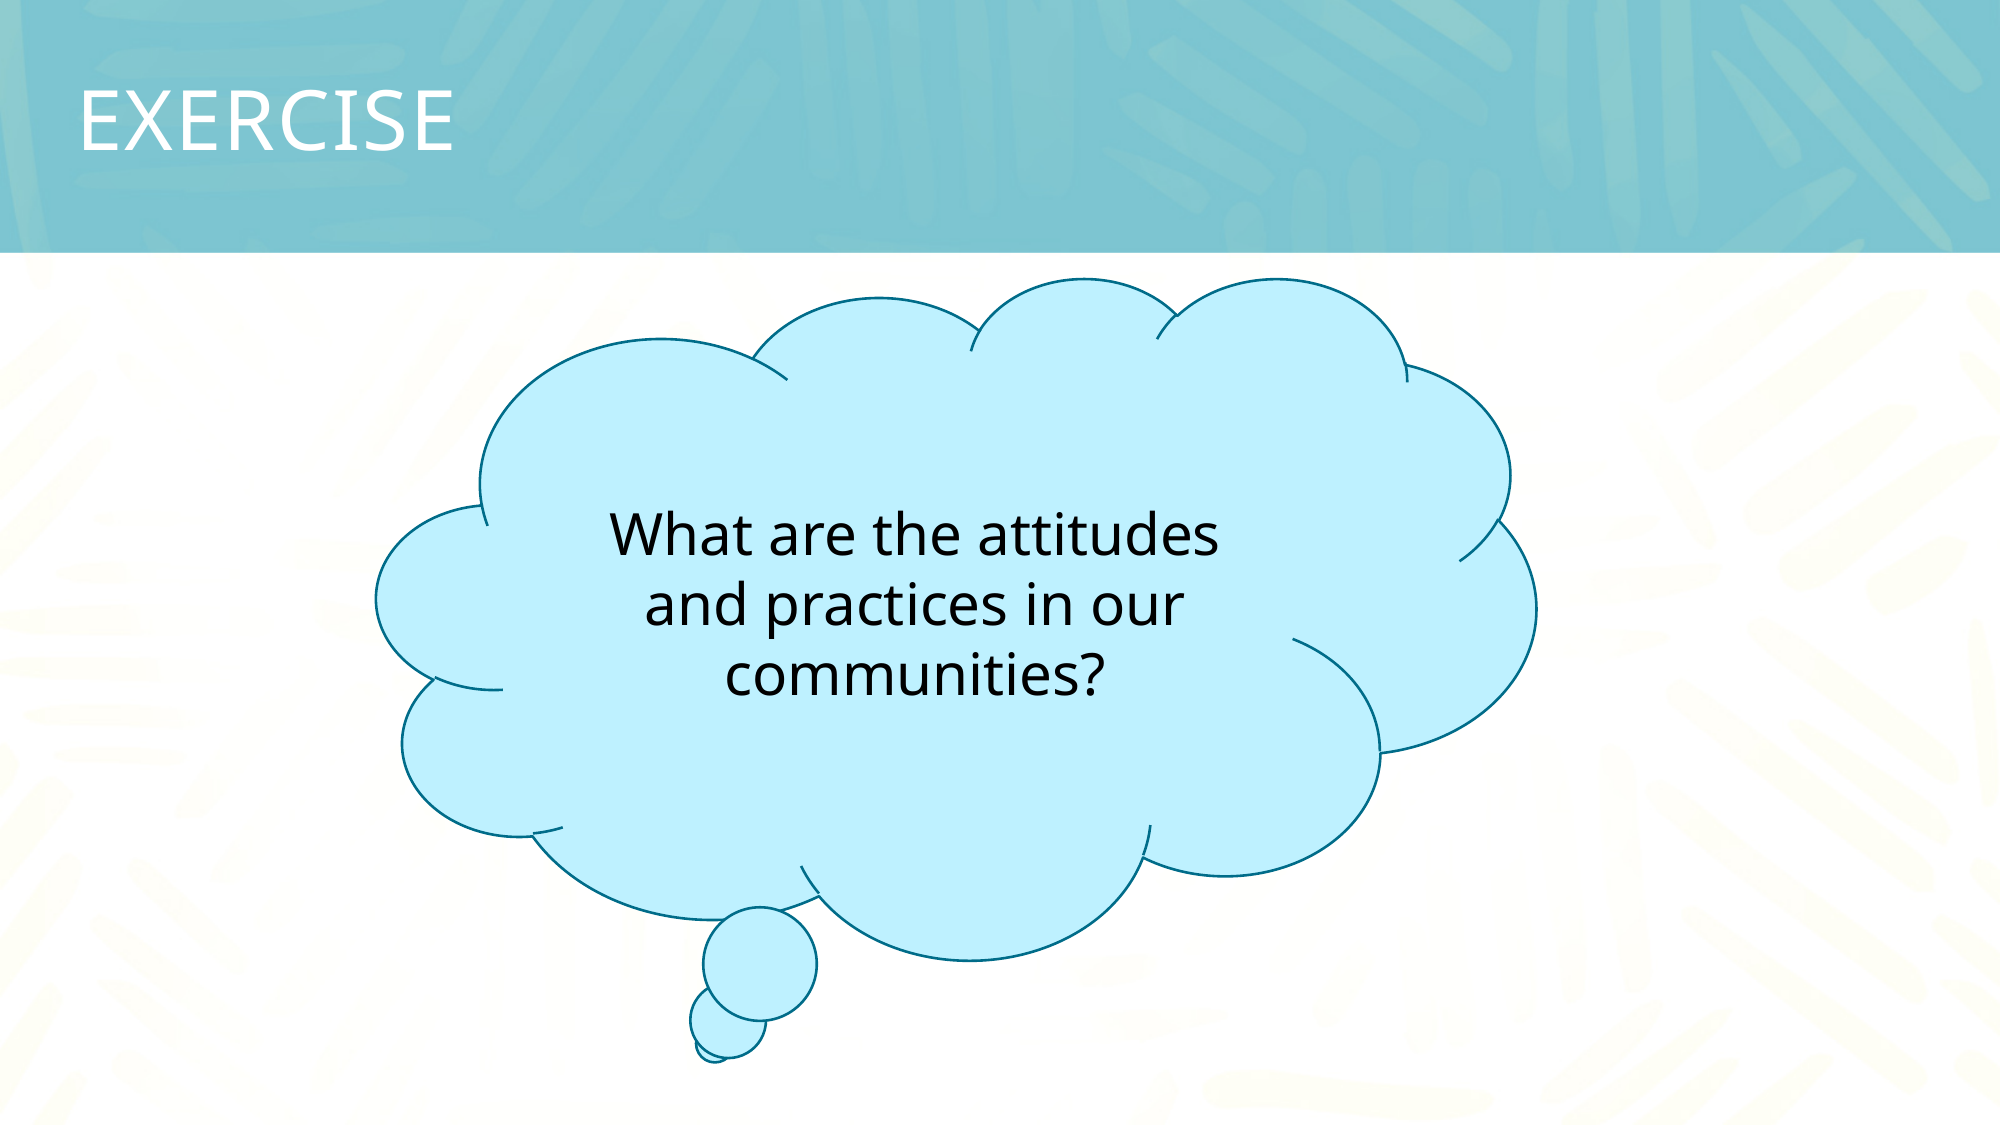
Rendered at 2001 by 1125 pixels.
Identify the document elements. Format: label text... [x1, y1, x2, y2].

picture [0, 0, 2000, 1125]
title exercise [61, 33, 1938, 220]
text_box What are the attitudes and practices in our communities? [374, 277, 1538, 1064]
